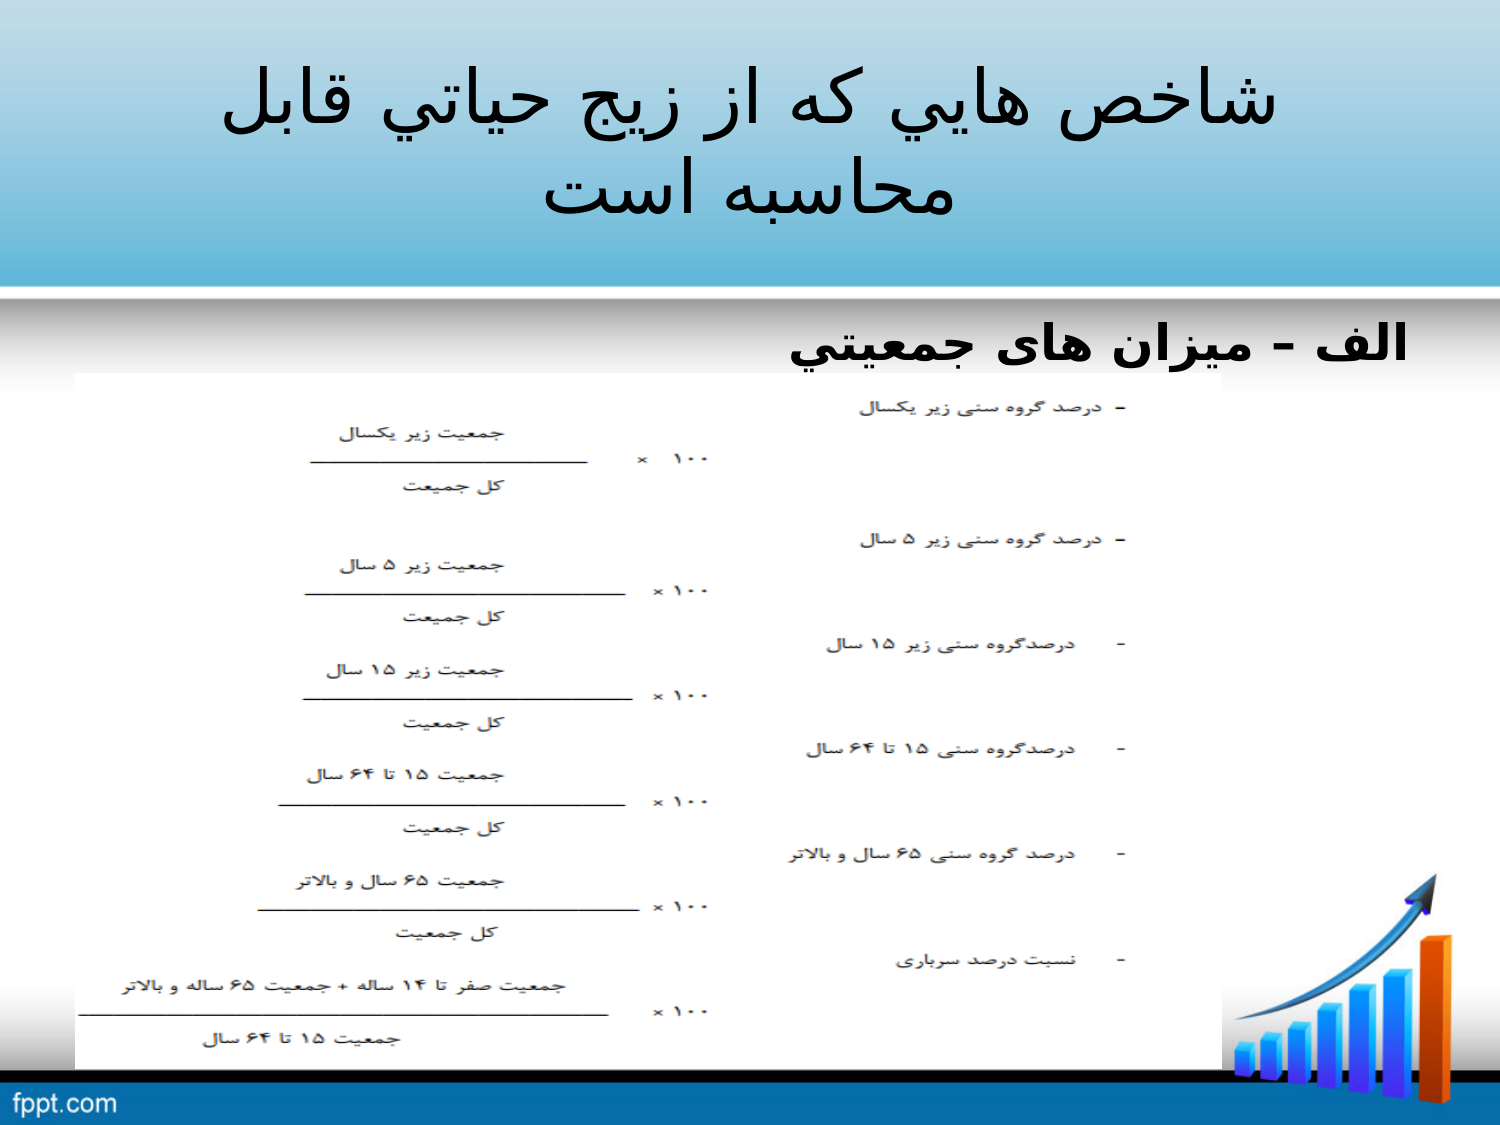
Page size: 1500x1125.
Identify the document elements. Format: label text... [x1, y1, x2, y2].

list الف – ميزان های جمعيتي [75, 302, 1425, 1045]
title شاخص هایي که از زیج حياتي قابل محاسبه است [75, 45, 1425, 233]
picture [0, 0, 1500, 1125]
